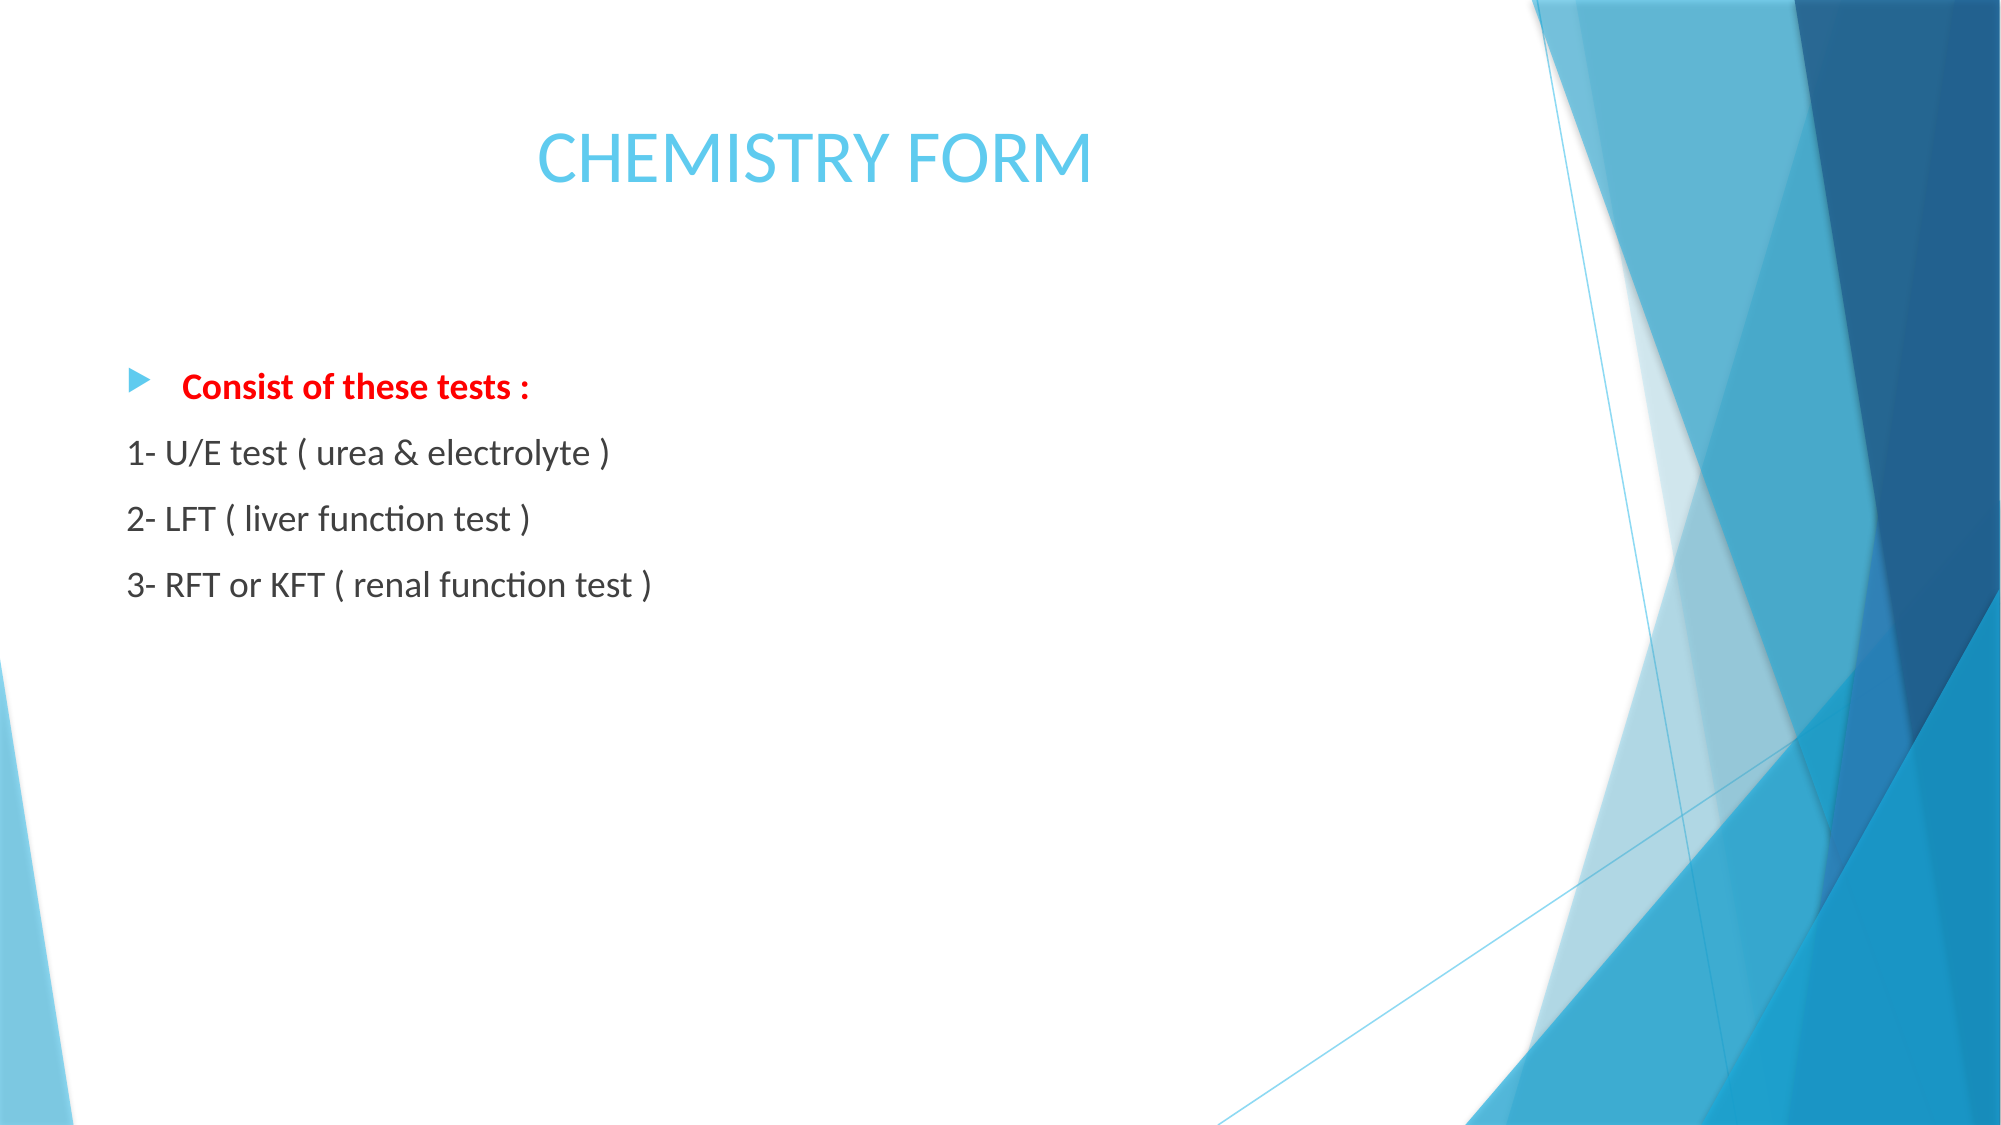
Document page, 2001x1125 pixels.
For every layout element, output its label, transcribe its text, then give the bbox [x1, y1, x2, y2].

title CHEMISTRY FORM [111, 99, 1522, 317]
list Consist of these tests : 1- U/E test ( urea & electrolyte ) 2- LFT ( liver function test ) 3- RFT or KFT ( renal function test ) [111, 354, 1522, 992]
